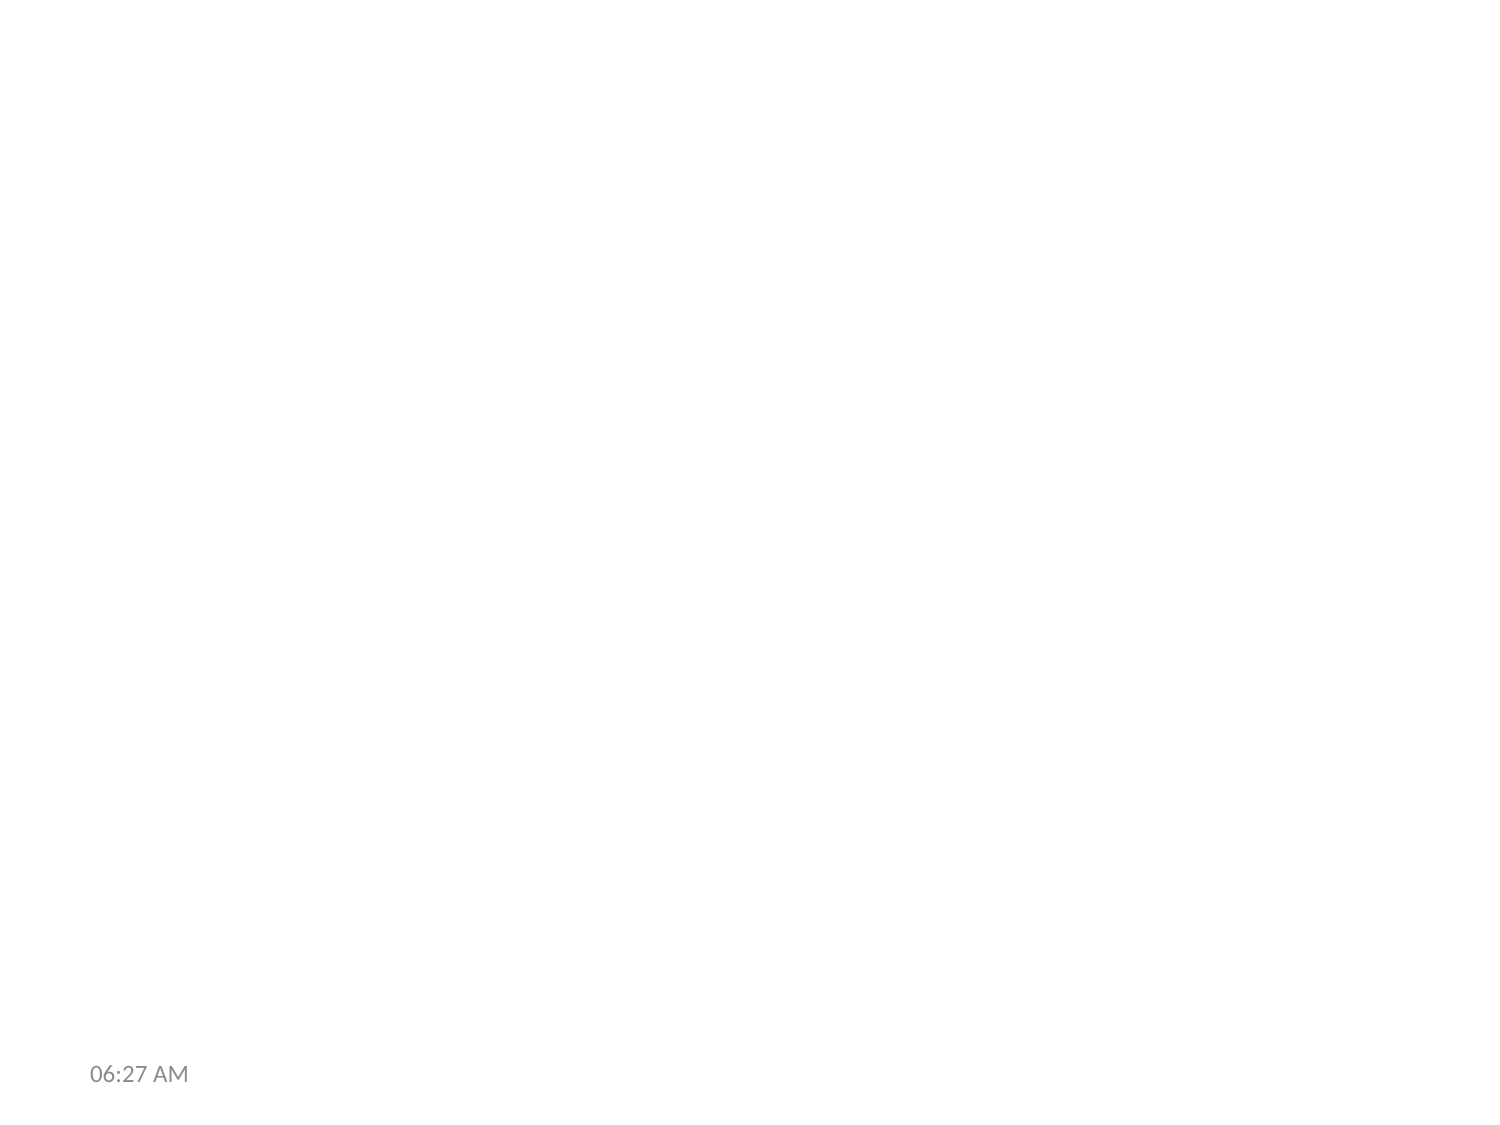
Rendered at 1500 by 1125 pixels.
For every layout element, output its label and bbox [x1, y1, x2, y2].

slide_number [75, 1042, 425, 1103]
